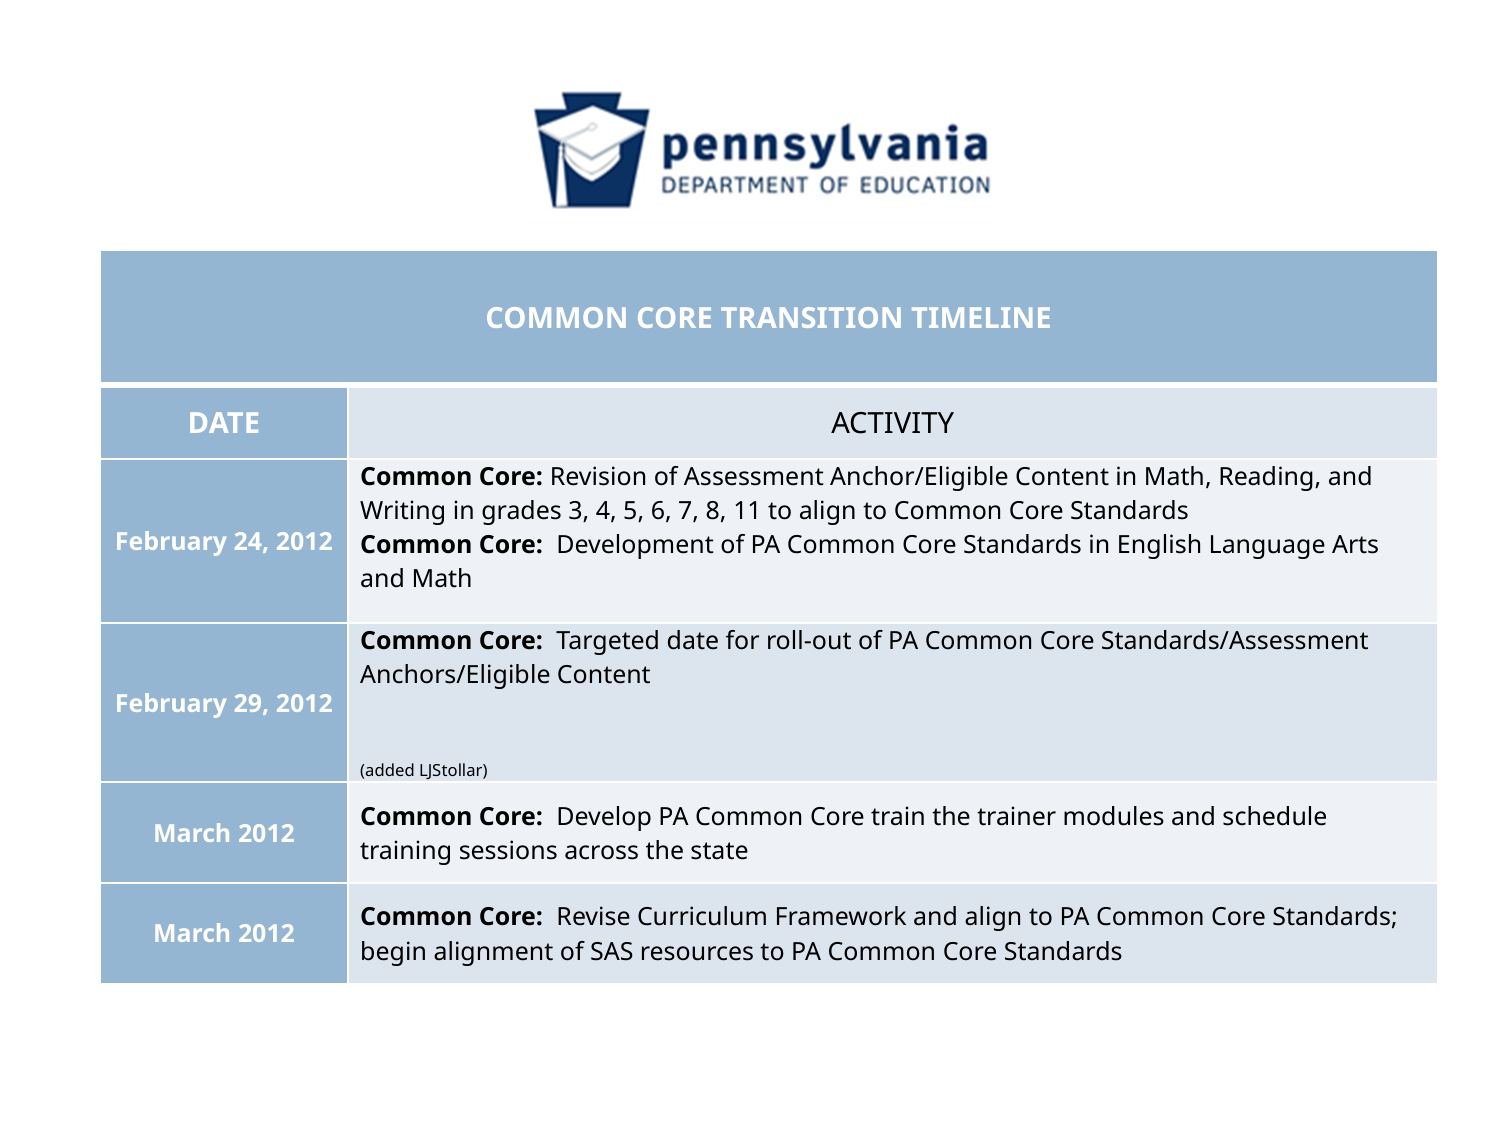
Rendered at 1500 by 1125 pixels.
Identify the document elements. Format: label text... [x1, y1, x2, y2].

table_cell February 29, 2012 [101, 624, 347, 781]
table_cell March 2012 [101, 783, 347, 882]
table_cell Common Core: Revision of Assessment Anchor/Eligible Content in Math, Reading, and Writing in grades 3, 4, 5, 6, 7, 8, 11 to align to Common Core Standards Common Core: Development of PA Common Core Standards in English Language Arts and Math [349, 460, 1437, 622]
table_cell ACTIVITY [349, 388, 1437, 458]
table_cell Common Core: Revise Curriculum Framework and align to PA Common Core Standards; begin alignment of SAS resources to PA Common Core Standards [349, 884, 1437, 983]
picture [524, 77, 1001, 224]
table_header Common Core Transition Timeline [101, 251, 1437, 382]
table_cell Common Core: Develop PA Common Core train the trainer modules and schedule training sessions across the state [349, 783, 1437, 882]
table_cell March 2012 [101, 884, 347, 983]
table_cell Common Core: Targeted date for roll-out of PA Common Core Standards/Assessment Anchors/Eligible Content (added LJStollar) [349, 624, 1437, 781]
table_cell DATE [101, 388, 347, 458]
table_cell February 24, 2012 [101, 460, 347, 622]
